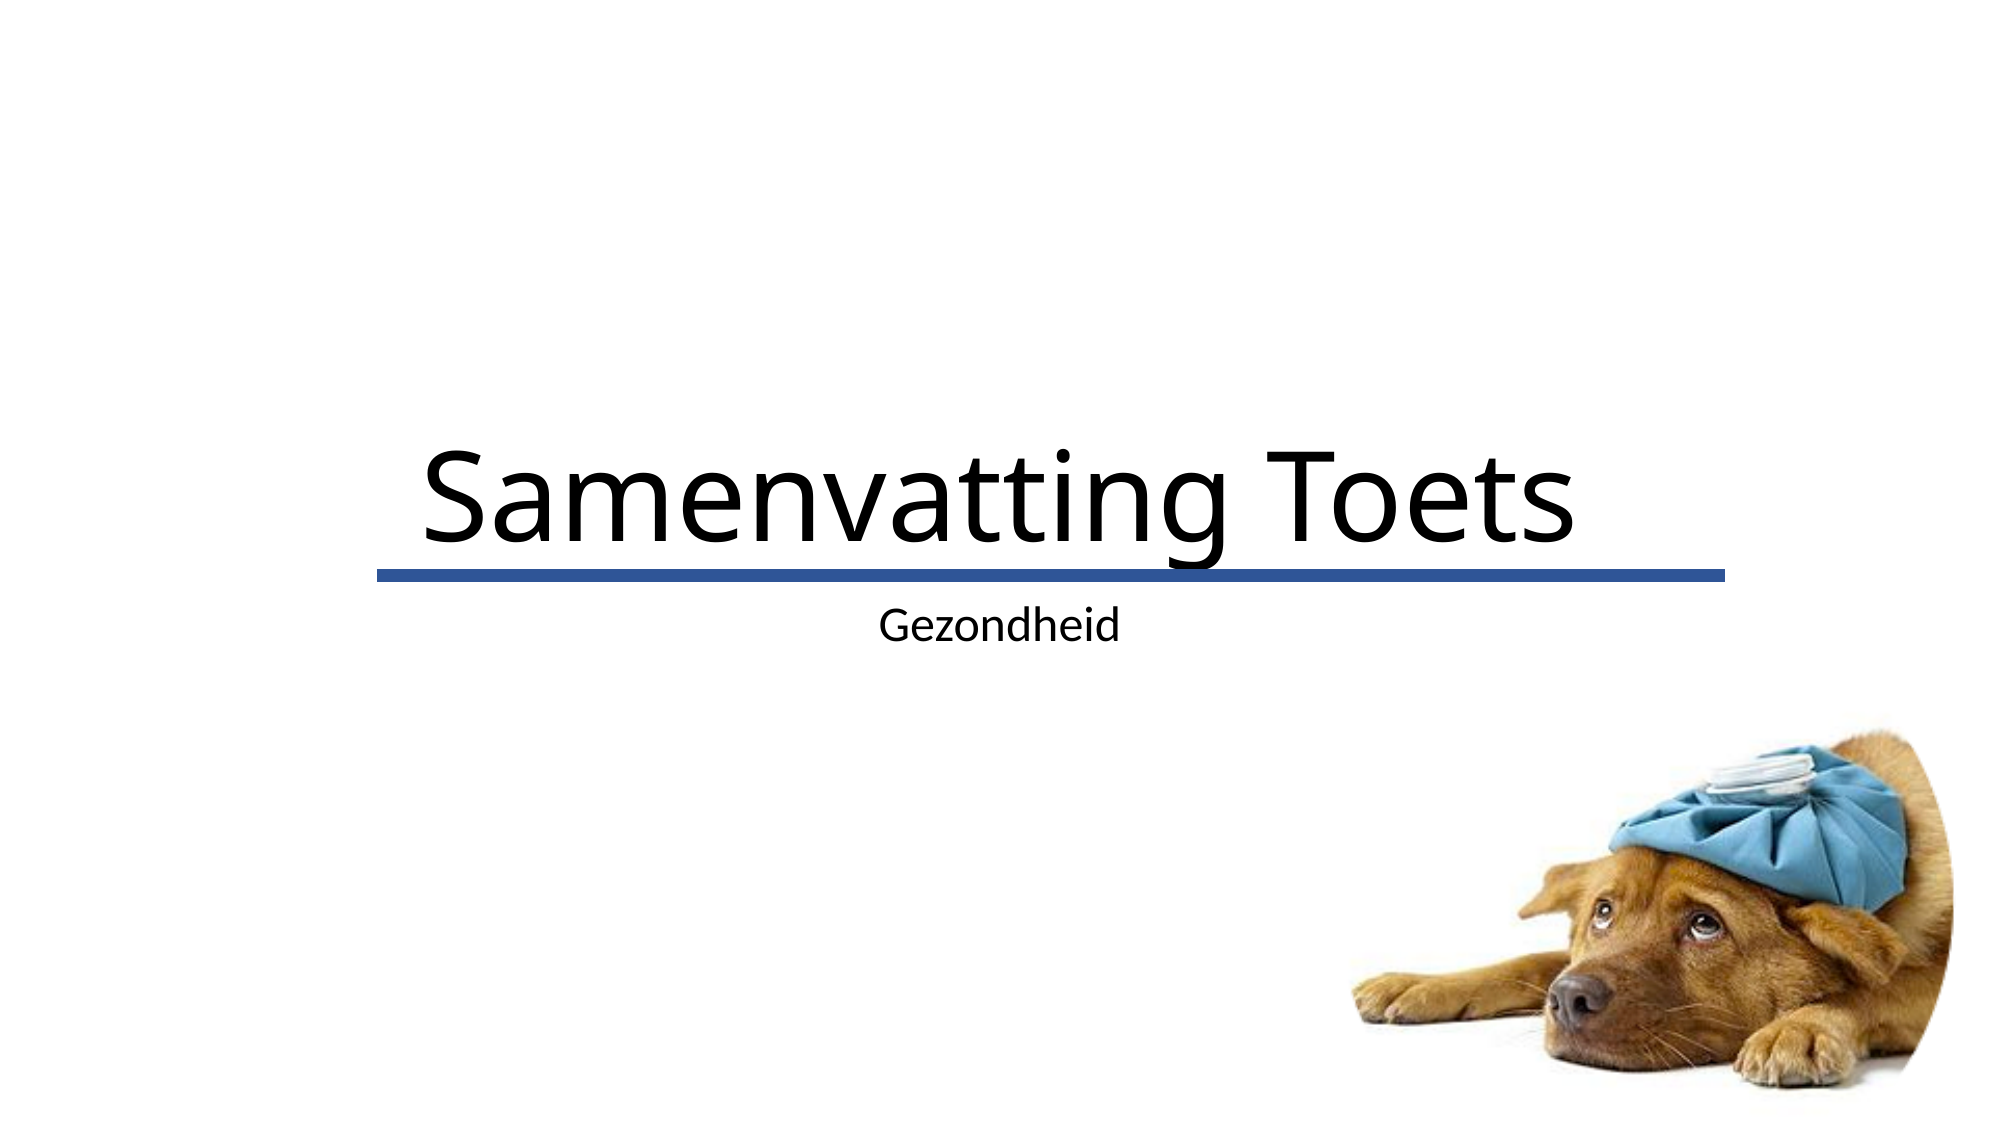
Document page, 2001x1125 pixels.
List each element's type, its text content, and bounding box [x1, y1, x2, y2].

picture [1335, 590, 1958, 1125]
title Samenvatting Toets [249, 184, 1750, 576]
subtitle Gezondheid [249, 590, 1335, 863]
